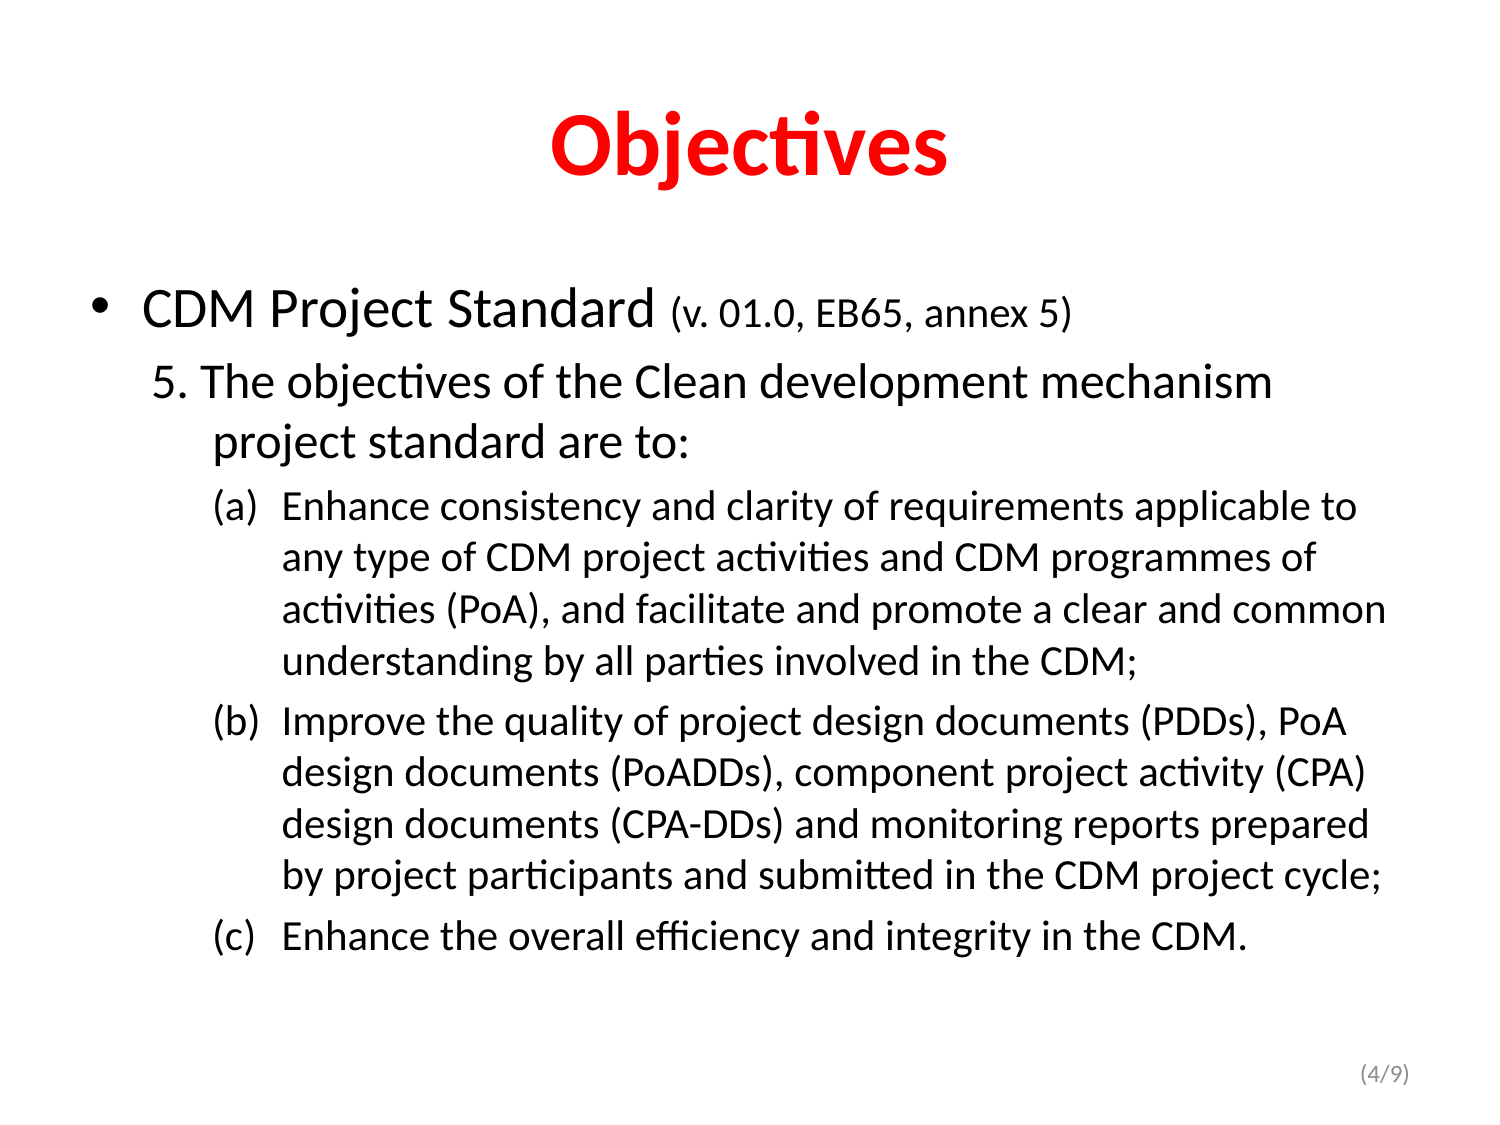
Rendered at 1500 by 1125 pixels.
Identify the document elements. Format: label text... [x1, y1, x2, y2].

title Objectives [74, 44, 1426, 233]
list CDM Project Standard (v. 01.0, EB65, annex 5) 5. The objectives of the Clean development mechanism project standard are to: Enhance consistency and clarity of requirements applicable to any type of CDM project activities and CDM programmes of activities (PoA), and facilitate and promote a clear and common understanding by all parties involved in the CDM; Improve the quality of project design documents (PDDs), PoA design documents (PoADDs), component project activity (CPA) design documents (CPA-DDs) and monitoring reports prepared by project participants and submitted in the CDM project cycle; Enhance the overall efficiency and integrity in the CDM. [74, 262, 1426, 1006]
slide_number (4/9) [1074, 1042, 1425, 1103]
